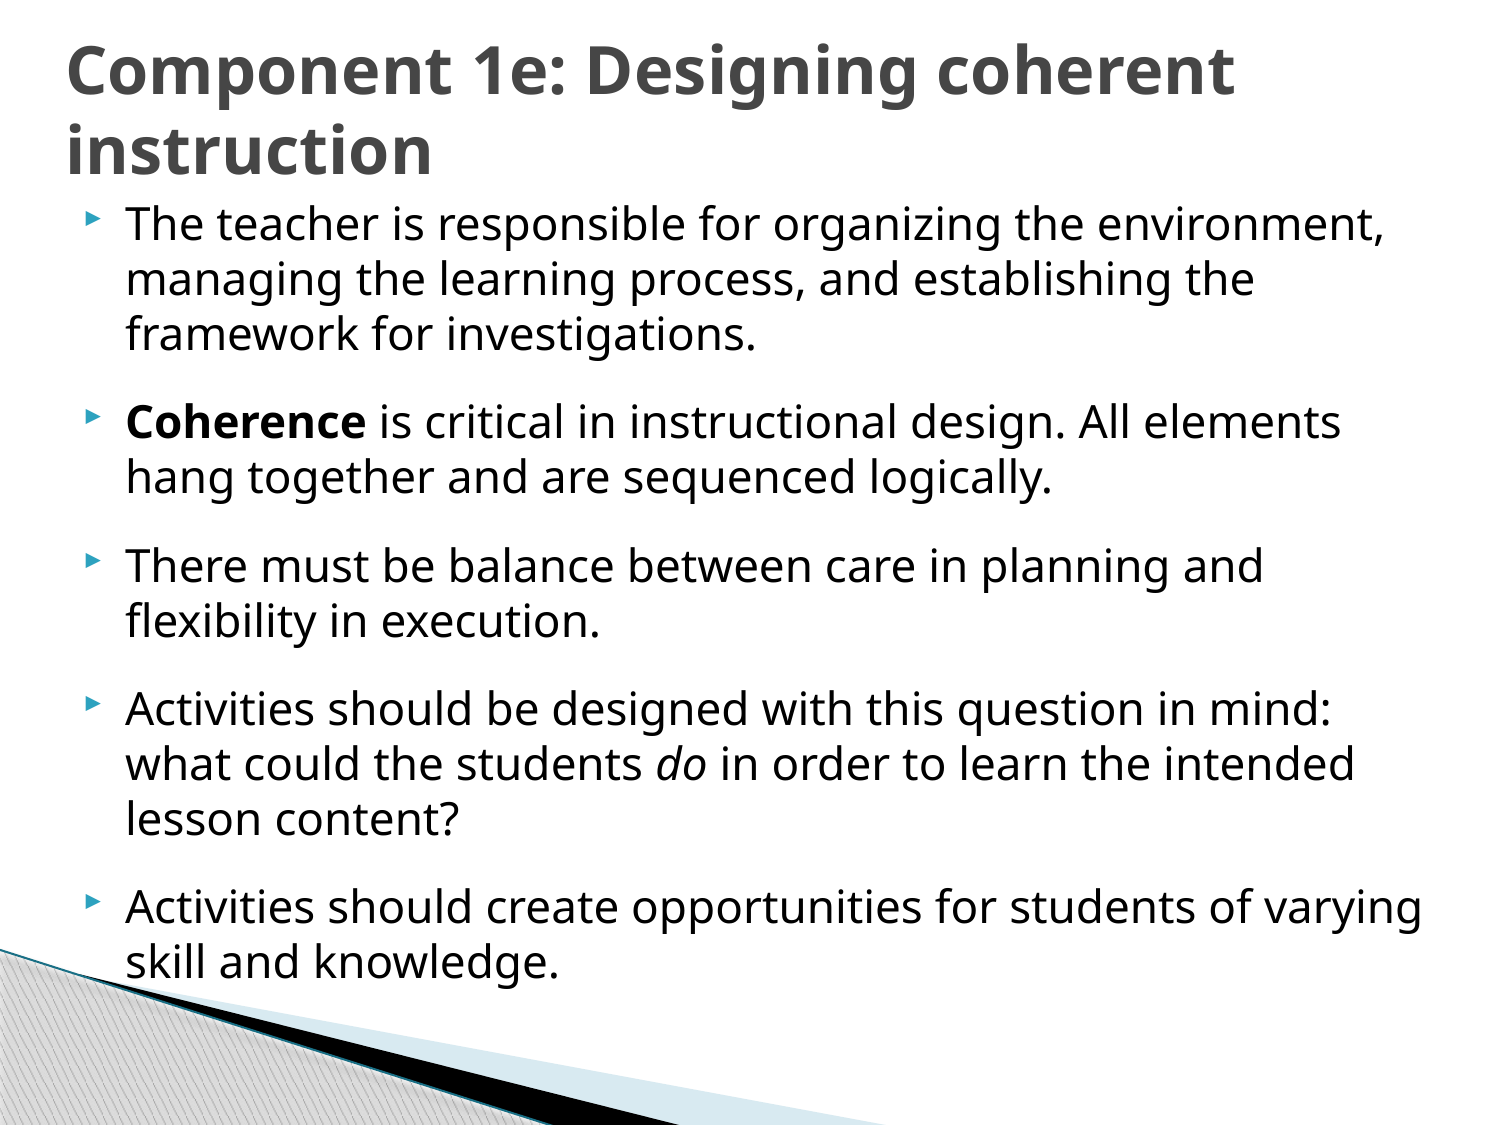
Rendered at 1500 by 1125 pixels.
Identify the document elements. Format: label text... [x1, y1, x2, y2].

text_box Component 1e: Designing coherent instruction [50, 20, 1425, 188]
text_box The teacher is responsible for organizing the environment, managing the learning process, and establishing the framework for investigations. Coherence is critical in instructional design. All elements hang together and are sequenced logically. There must be balance between care in planning and flexibility in execution. Activities should be designed with this question in mind: what could the students do in order to learn the intended lesson content? Activities should create opportunities for students of varying skill and knowledge. [50, 187, 1451, 1063]
